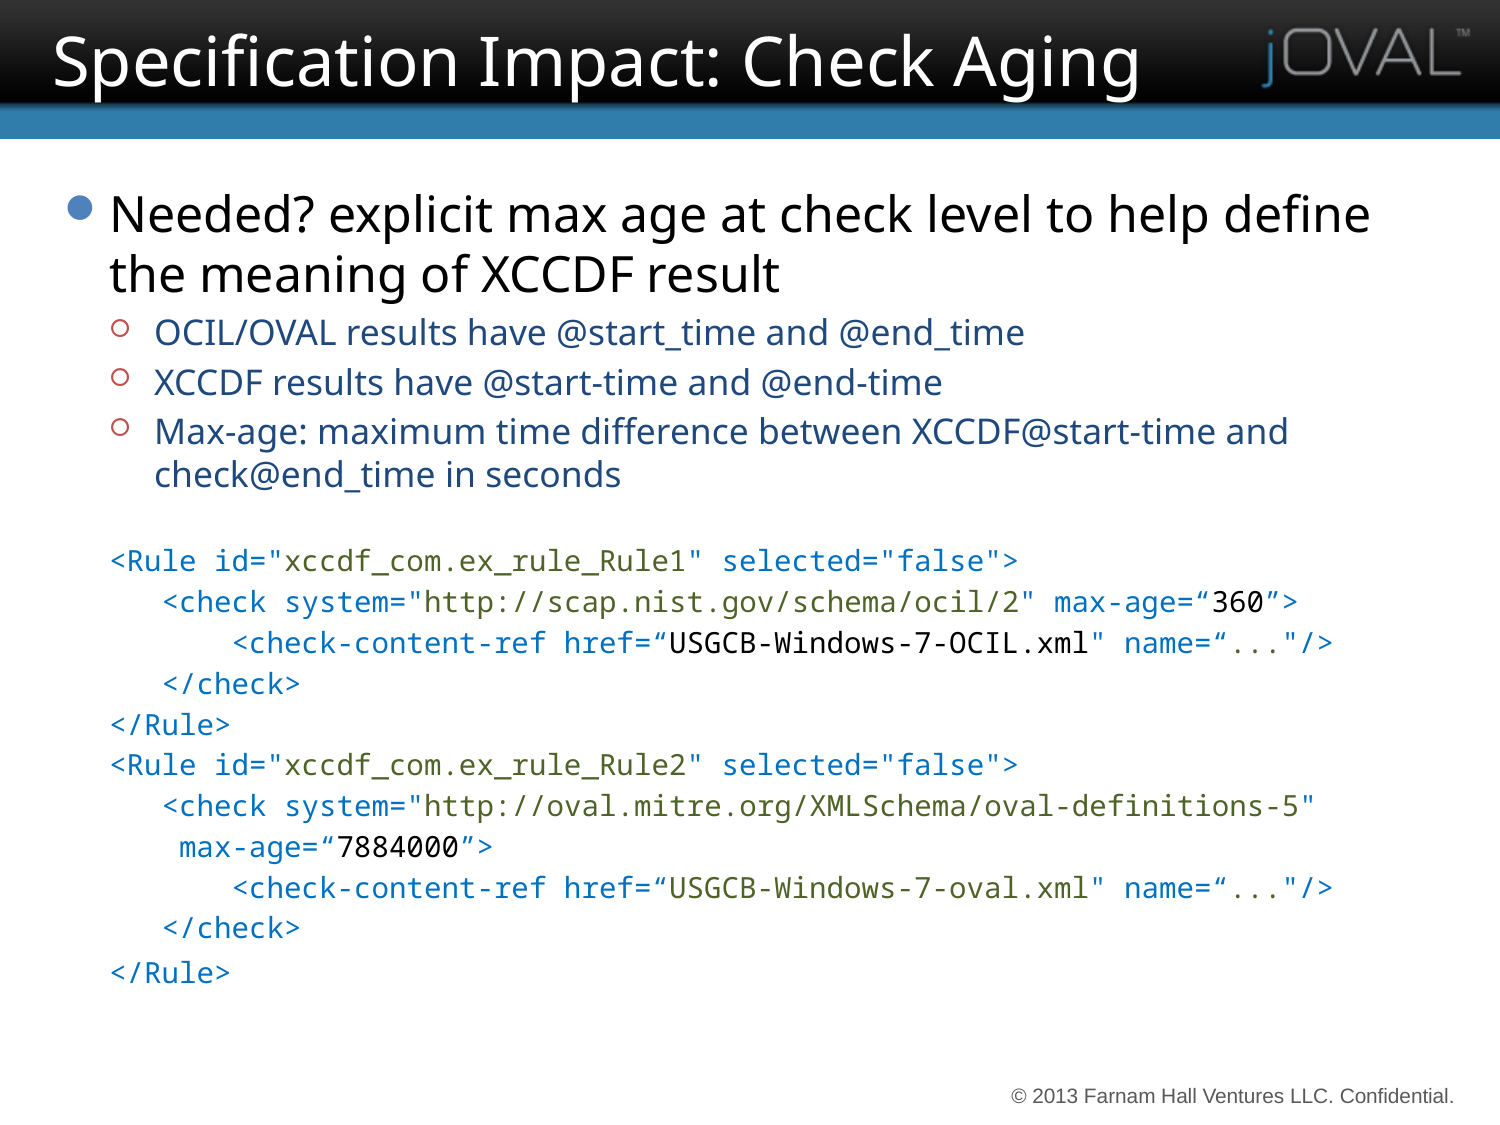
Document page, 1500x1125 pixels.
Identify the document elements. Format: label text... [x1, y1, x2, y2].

list Needed? explicit max age at check level to help define the meaning of XCCDF result OCIL/OVAL results have @start_time and @end_time XCCDF results have @start-time and @end-time Max-age: maximum time difference between XCCDF@start-time and check@end_time in seconds <Rule id="xccdf_com.ex_rule_Rule1" selected="false"> <check system="http://scap.nist.gov/schema/ocil/2" max-age=“360”> <check-content-ref href=“USGCB-Windows-7-OCIL.xml" name=“..."/> </check> </Rule> <Rule id="xccdf_com.ex_rule_Rule2" selected="false"> <check system="http://oval.mitre.org/XMLSchema/oval-definitions-5" max-age=“7884000”> <check-content-ref href=“USGCB-Windows-7-oval.xml" name=“..."/> </check> </Rule> [49, 175, 1445, 1026]
picture [0, 0, 1500, 139]
footer © 2013 Farnam Hall Ventures LLC. Confidential. [75, 1074, 1475, 1113]
